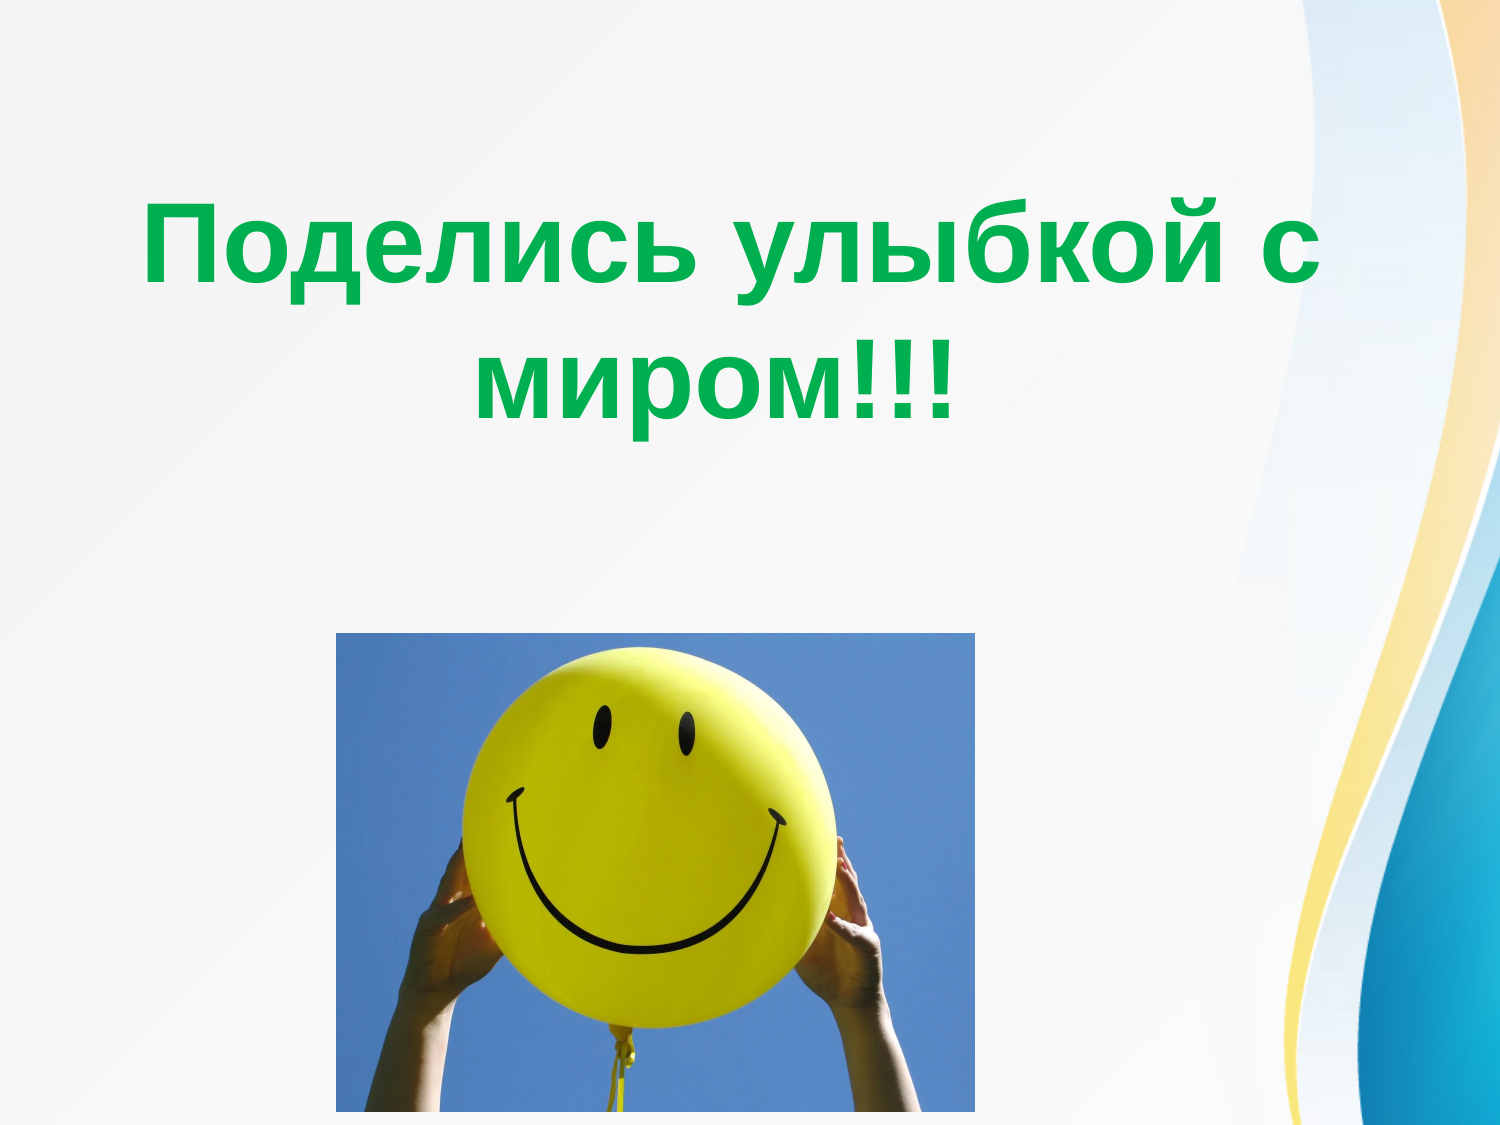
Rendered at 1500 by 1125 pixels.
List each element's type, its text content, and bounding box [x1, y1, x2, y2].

picture [0, 0, 1500, 1125]
list Поделись улыбкой с миром!!! [111, 160, 1343, 551]
